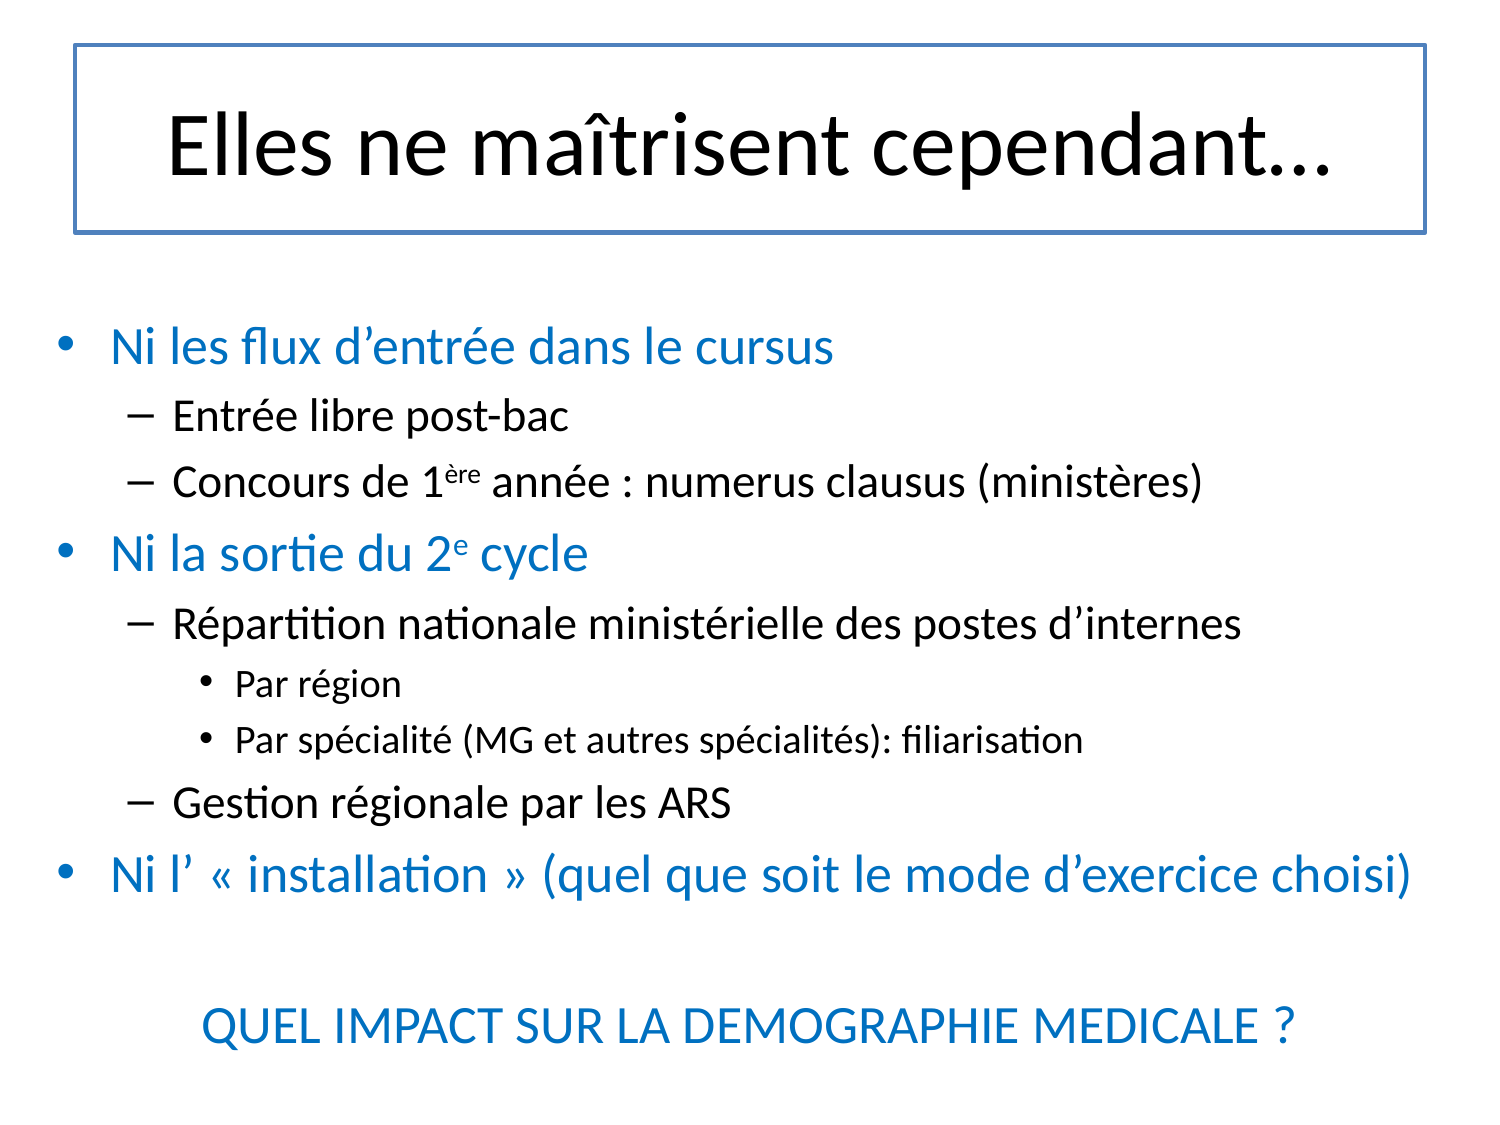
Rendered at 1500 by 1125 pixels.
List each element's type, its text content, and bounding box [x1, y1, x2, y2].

list Ni les flux d’entrée dans le cursus Entrée libre post-bac Concours de 1ère année : numerus clausus (ministères) Ni la sortie du 2e cycle Répartition nationale ministérielle des postes d’internes Par région Par spécialité (MG et autres spécialités): filiarisation Gestion régionale par les ARS Ni l’ « installation » (quel que soit le mode d’exercice choisi) QUEL IMPACT SUR LA DEMOGRAPHIE MEDICALE ? [41, 302, 1459, 1071]
title Elles ne maîtrisent cependant… [75, 45, 1425, 233]
